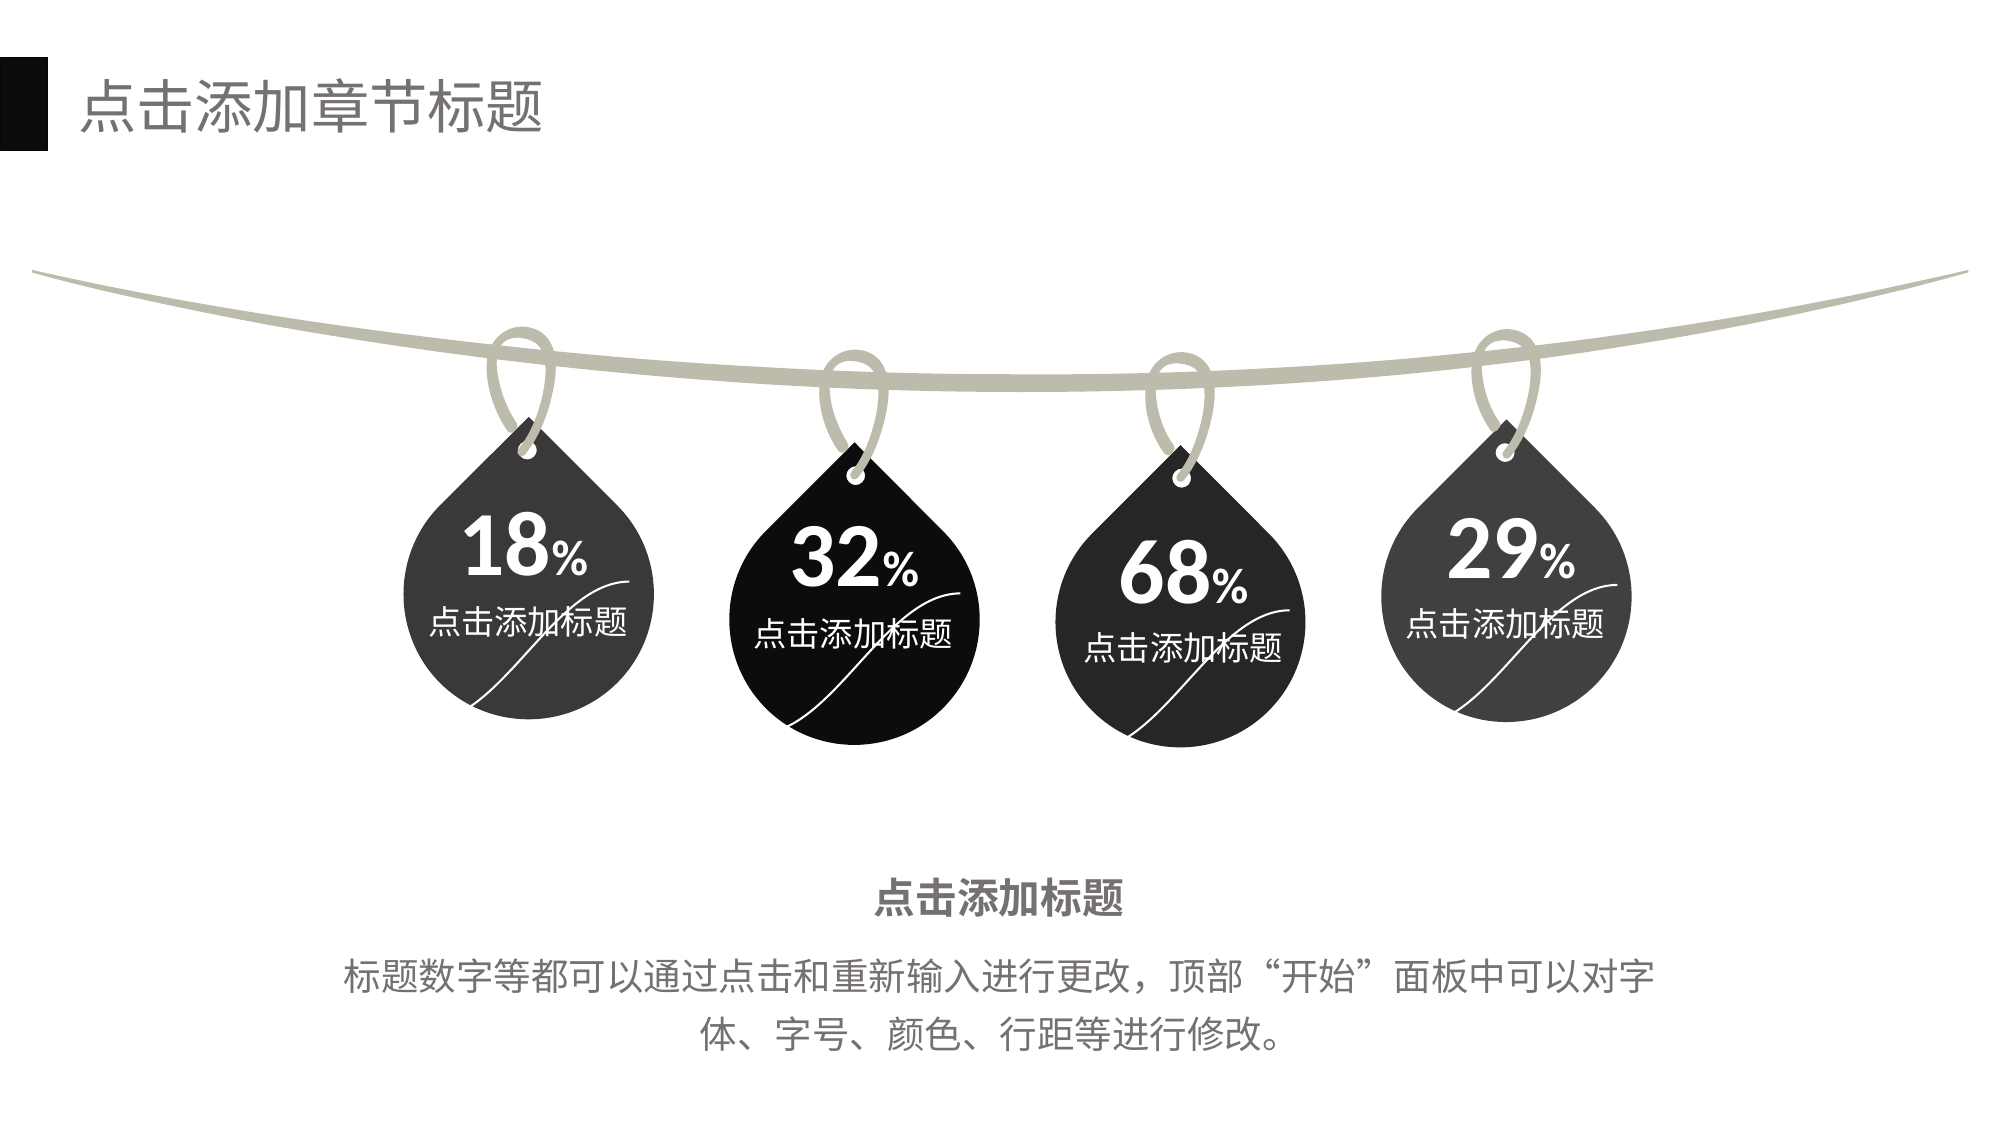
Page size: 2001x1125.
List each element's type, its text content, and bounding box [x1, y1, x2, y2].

text_box 点击添加标题 [858, 864, 1139, 929]
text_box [391, 320, 667, 732]
text_box [1318, 361, 1369, 382]
text_box [667, 360, 717, 381]
text_box [31, 269, 391, 345]
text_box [717, 344, 992, 758]
text_box 点击添加章节标题 [63, 63, 560, 148]
text_box [1644, 269, 1969, 344]
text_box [1043, 346, 1318, 760]
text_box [1369, 323, 1644, 735]
text_box 标题数字等都可以通过点击和重新输入进行更改，顶部“开始”面板中可以对字体、字号、颜色、行距等进行修改。 [323, 931, 1677, 1064]
text_box [992, 374, 1043, 393]
text_box [0, 57, 48, 151]
